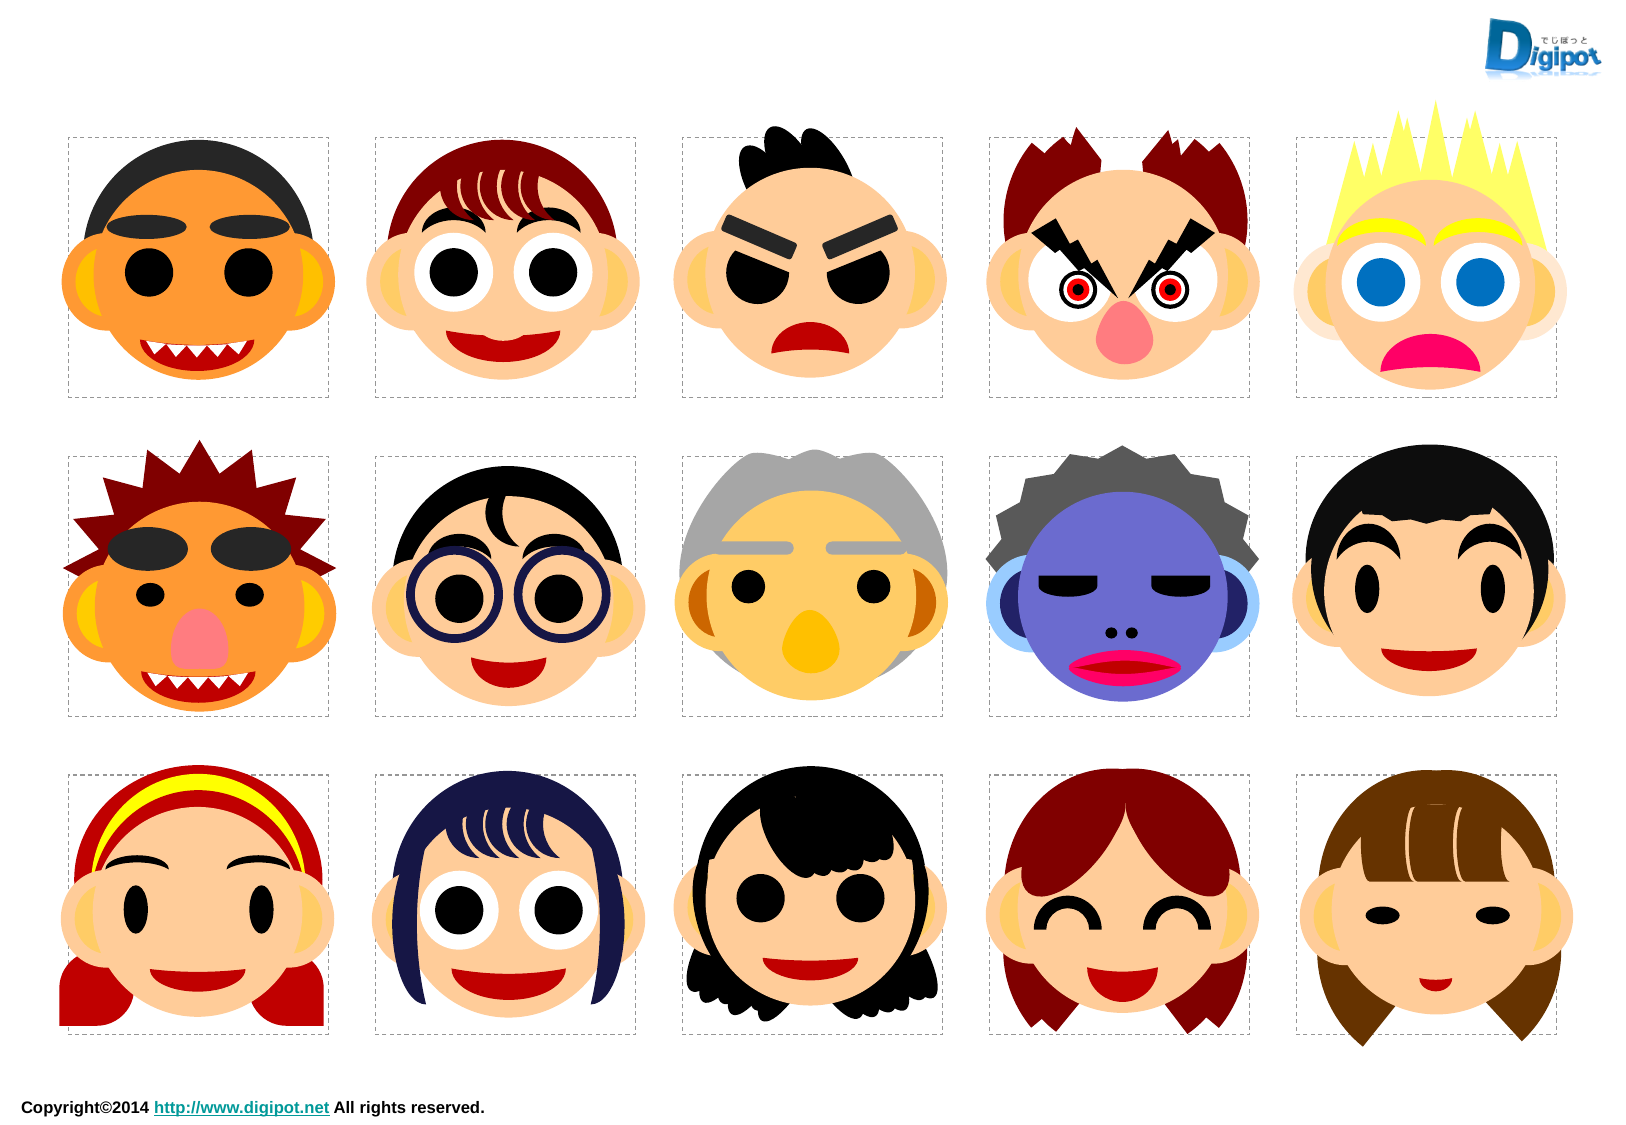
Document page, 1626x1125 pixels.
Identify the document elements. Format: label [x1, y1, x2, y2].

text_box [371, 465, 646, 707]
text_box [985, 764, 1260, 1073]
text_box [985, 445, 1260, 702]
text_box [61, 139, 336, 381]
text_box [1291, 444, 1566, 697]
text_box [62, 439, 337, 712]
text_box [1293, 99, 1568, 390]
text_box [58, 764, 335, 1026]
text_box [986, 64, 1260, 380]
text_box [674, 449, 949, 701]
text_box [1299, 769, 1574, 1074]
picture [1485, 18, 1602, 82]
text_box [673, 765, 948, 1029]
text_box [365, 139, 640, 380]
text_box [371, 770, 646, 1018]
text_box [673, 121, 948, 378]
